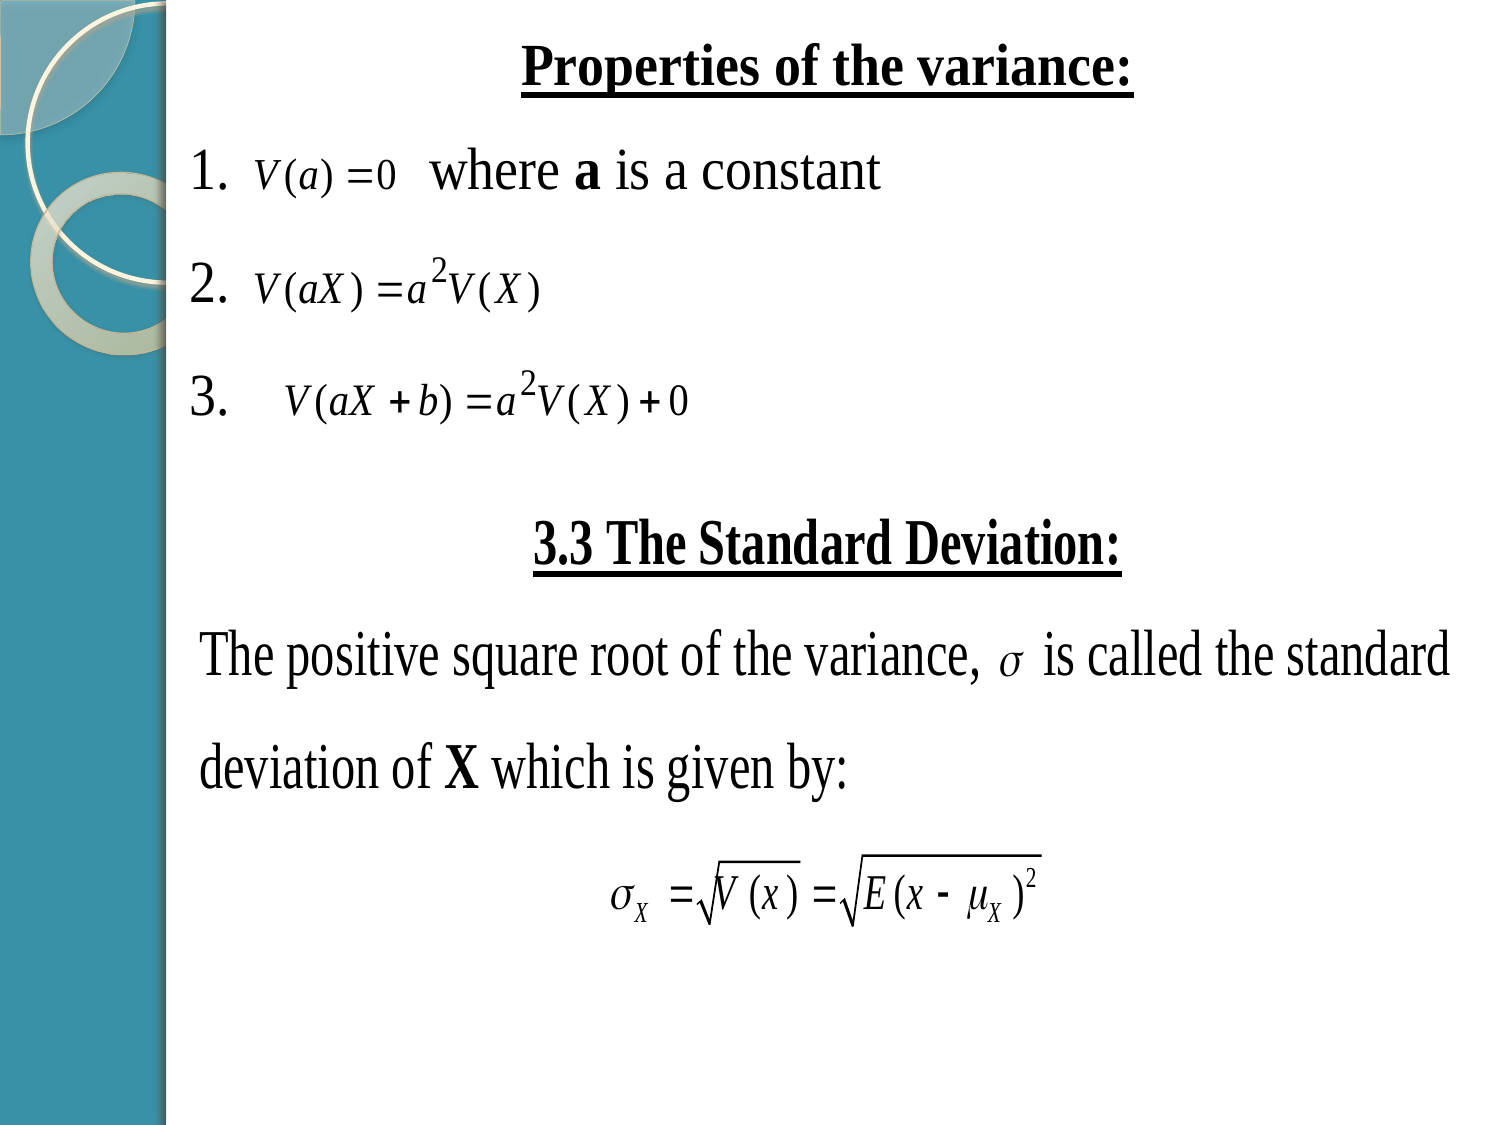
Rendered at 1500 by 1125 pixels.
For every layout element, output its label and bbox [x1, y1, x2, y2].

text_box [128, 30, 1500, 469]
text_box [198, 503, 1454, 938]
